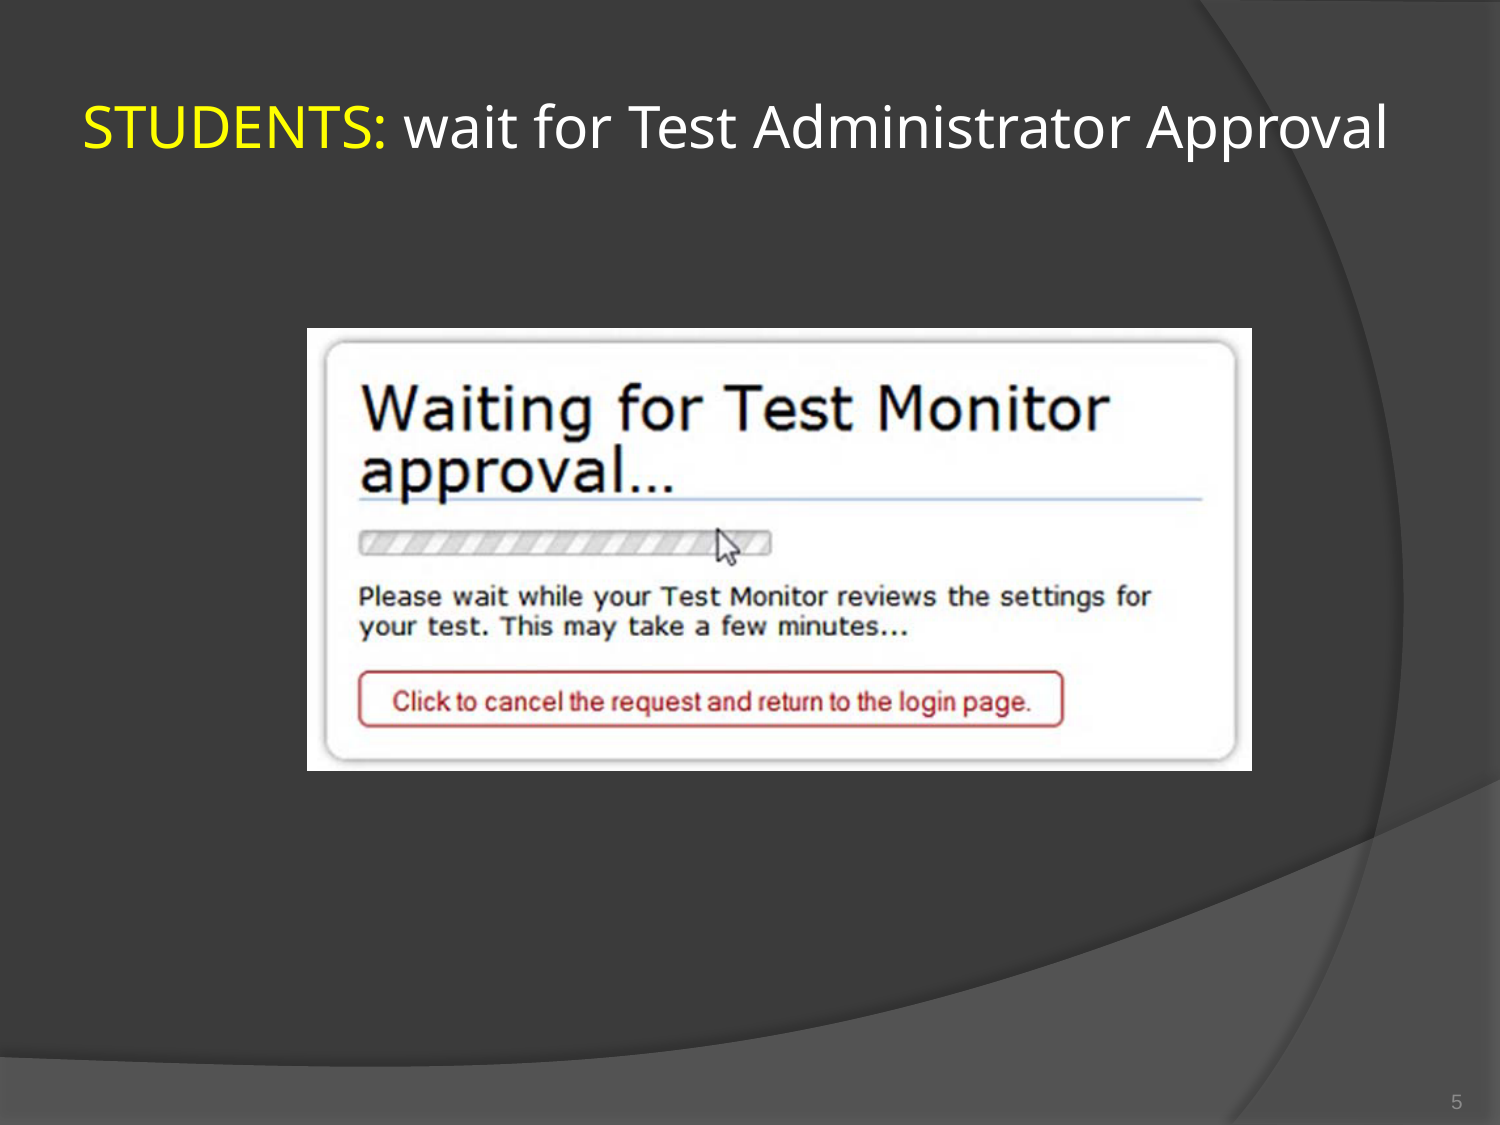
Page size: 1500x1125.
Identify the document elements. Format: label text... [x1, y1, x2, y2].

slide_number 5 [1337, 1053, 1463, 1114]
title STUDENTS: wait for Test Administrator Approval [75, 57, 1425, 194]
picture [307, 328, 1252, 772]
